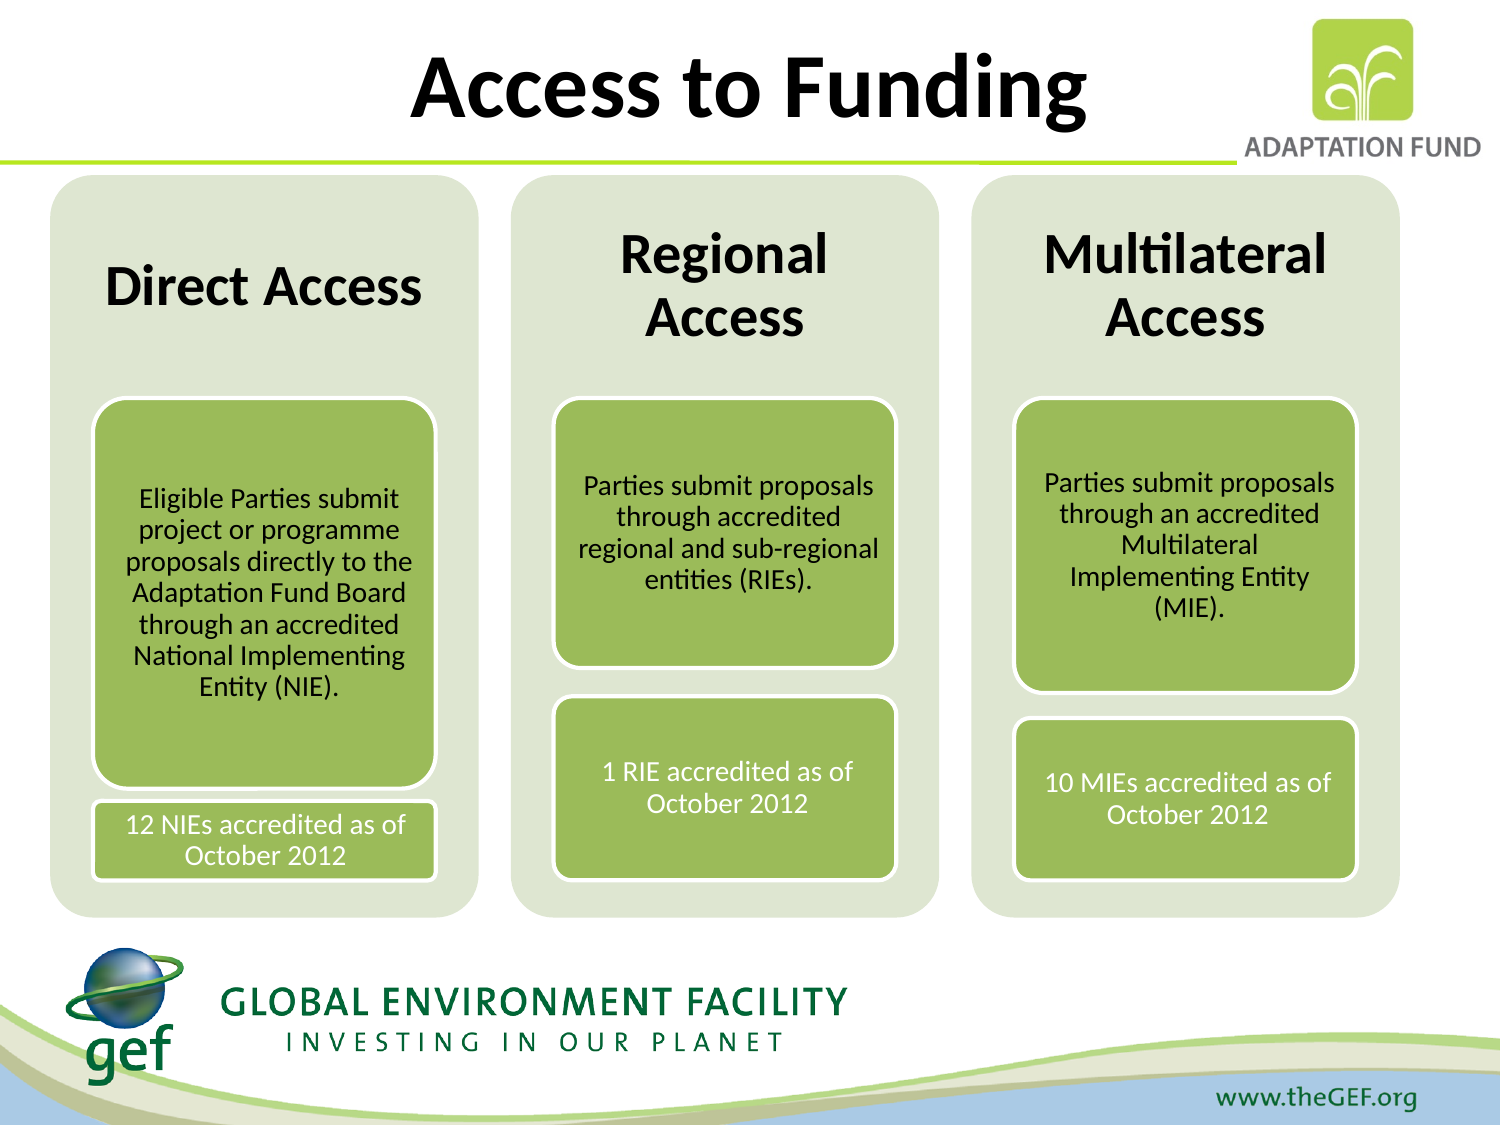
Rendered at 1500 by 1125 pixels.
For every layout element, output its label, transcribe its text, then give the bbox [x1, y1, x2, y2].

title Access to Funding [74, 0, 1235, 160]
picture [1237, 0, 1500, 173]
picture [0, 920, 1500, 1125]
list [49, 174, 1401, 918]
